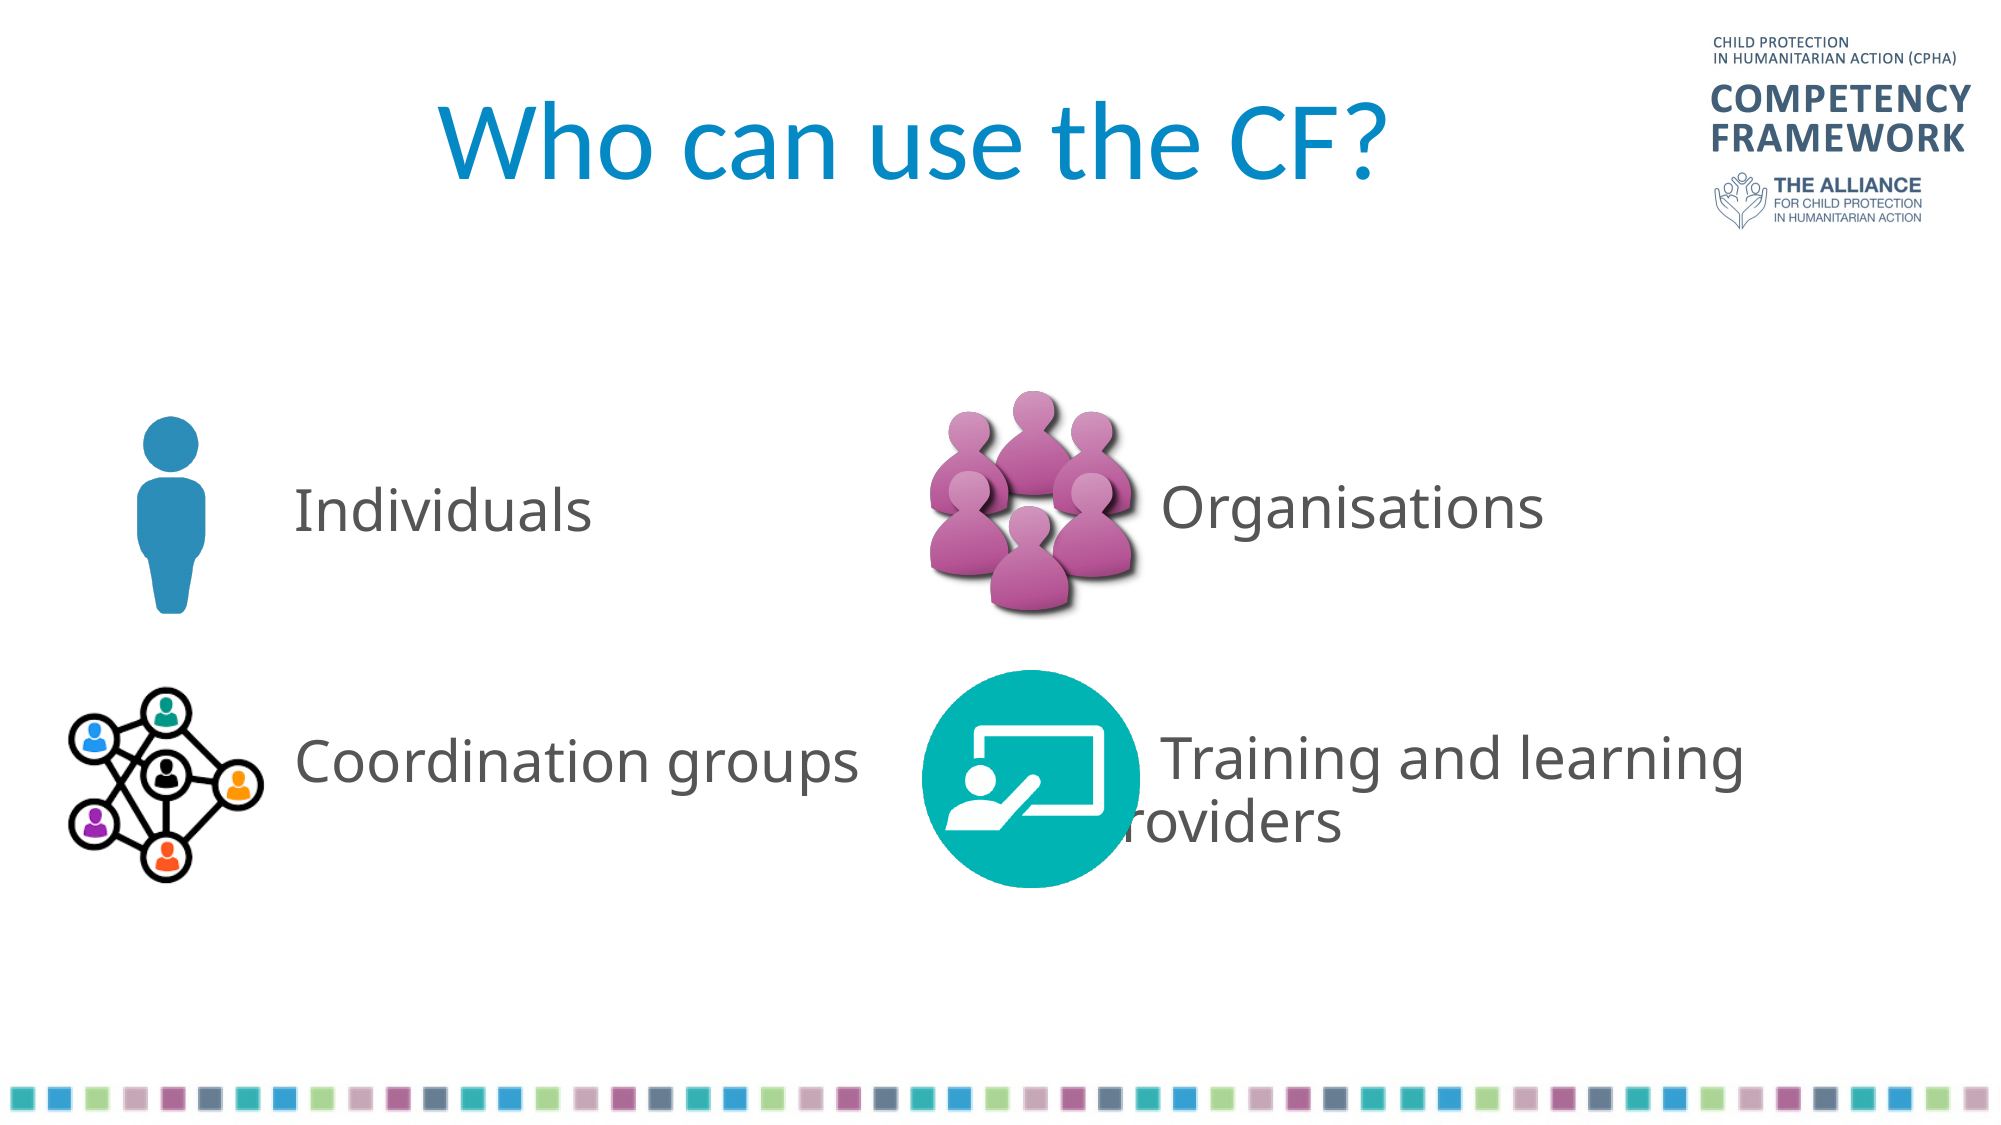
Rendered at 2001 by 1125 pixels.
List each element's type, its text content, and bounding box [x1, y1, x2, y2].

picture [1709, 30, 1974, 236]
text_box Organisations Training and learning providers [995, 379, 2000, 992]
title Who can use the CF? [165, 67, 1666, 212]
picture [0, 1074, 2000, 1125]
text_box Individuals Coordination groups [54, 383, 996, 995]
picture [922, 670, 1140, 889]
picture [22, 379, 302, 913]
picture [911, 379, 1151, 620]
